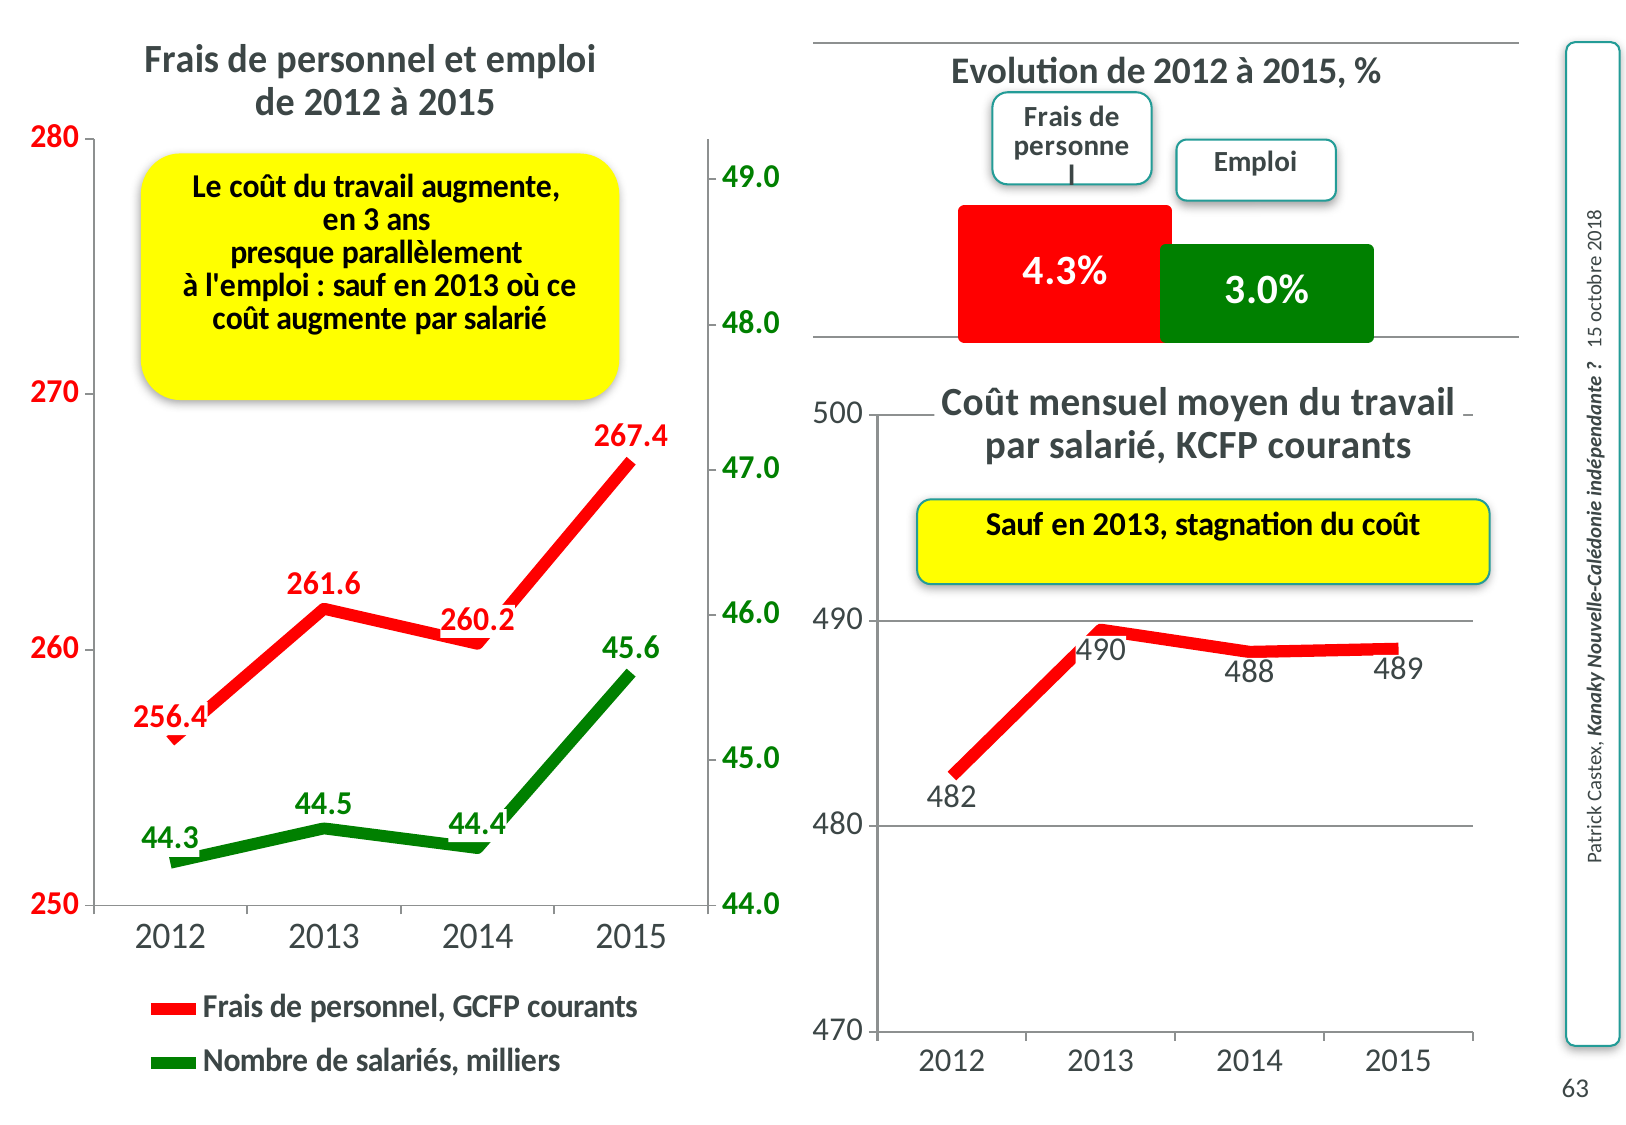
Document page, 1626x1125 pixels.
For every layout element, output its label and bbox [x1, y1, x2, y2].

chart [811, 29, 1521, 349]
chart [29, 29, 781, 1102]
chart [811, 371, 1521, 1102]
